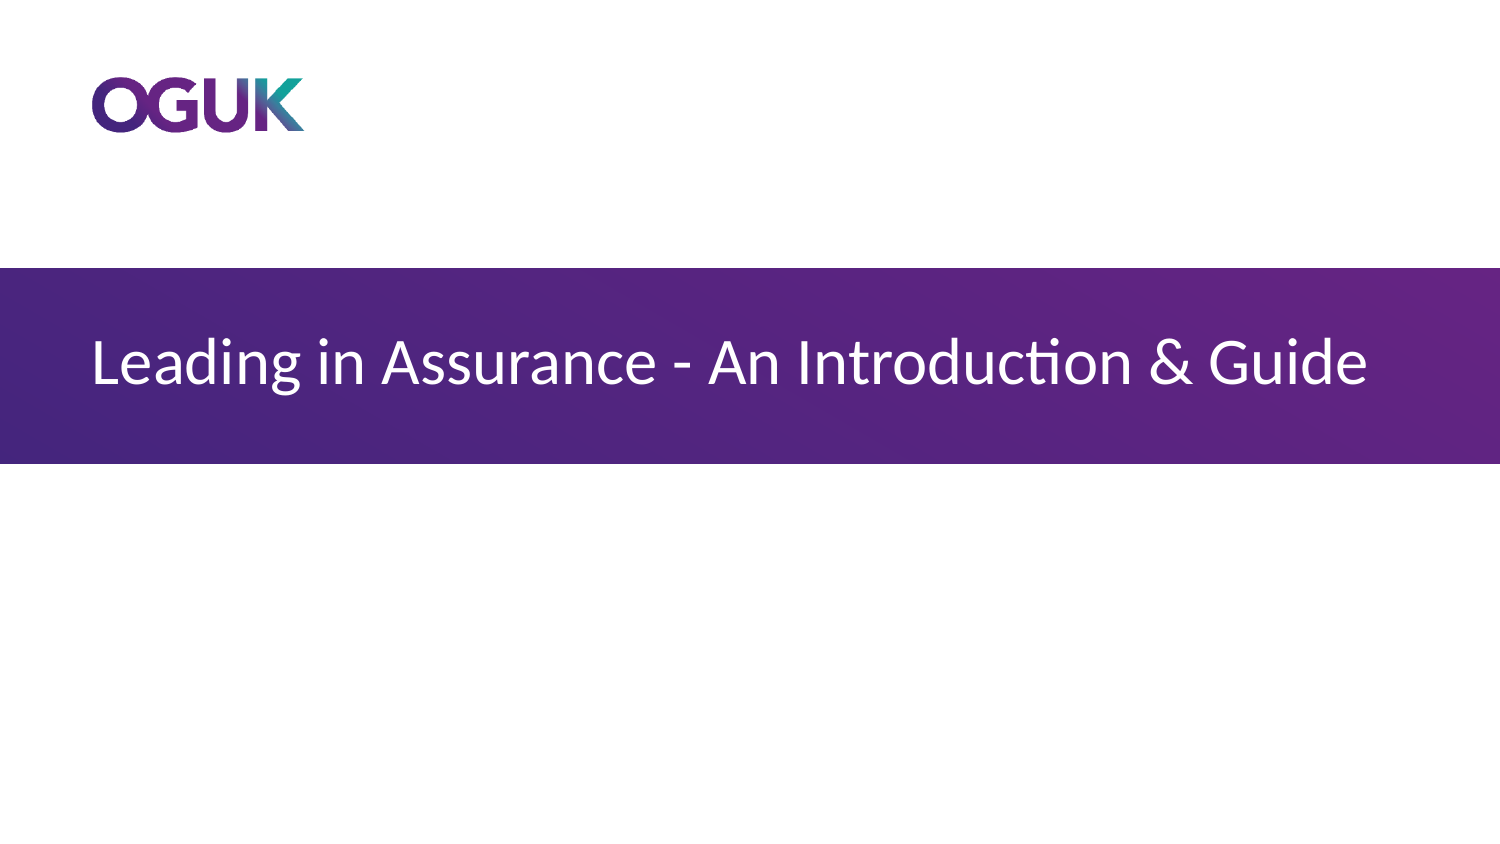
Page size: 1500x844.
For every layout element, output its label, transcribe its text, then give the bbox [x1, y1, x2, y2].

title Leading in Assurance - An Introduction & Guide [91, 267, 1495, 462]
picture [47, 29, 358, 189]
